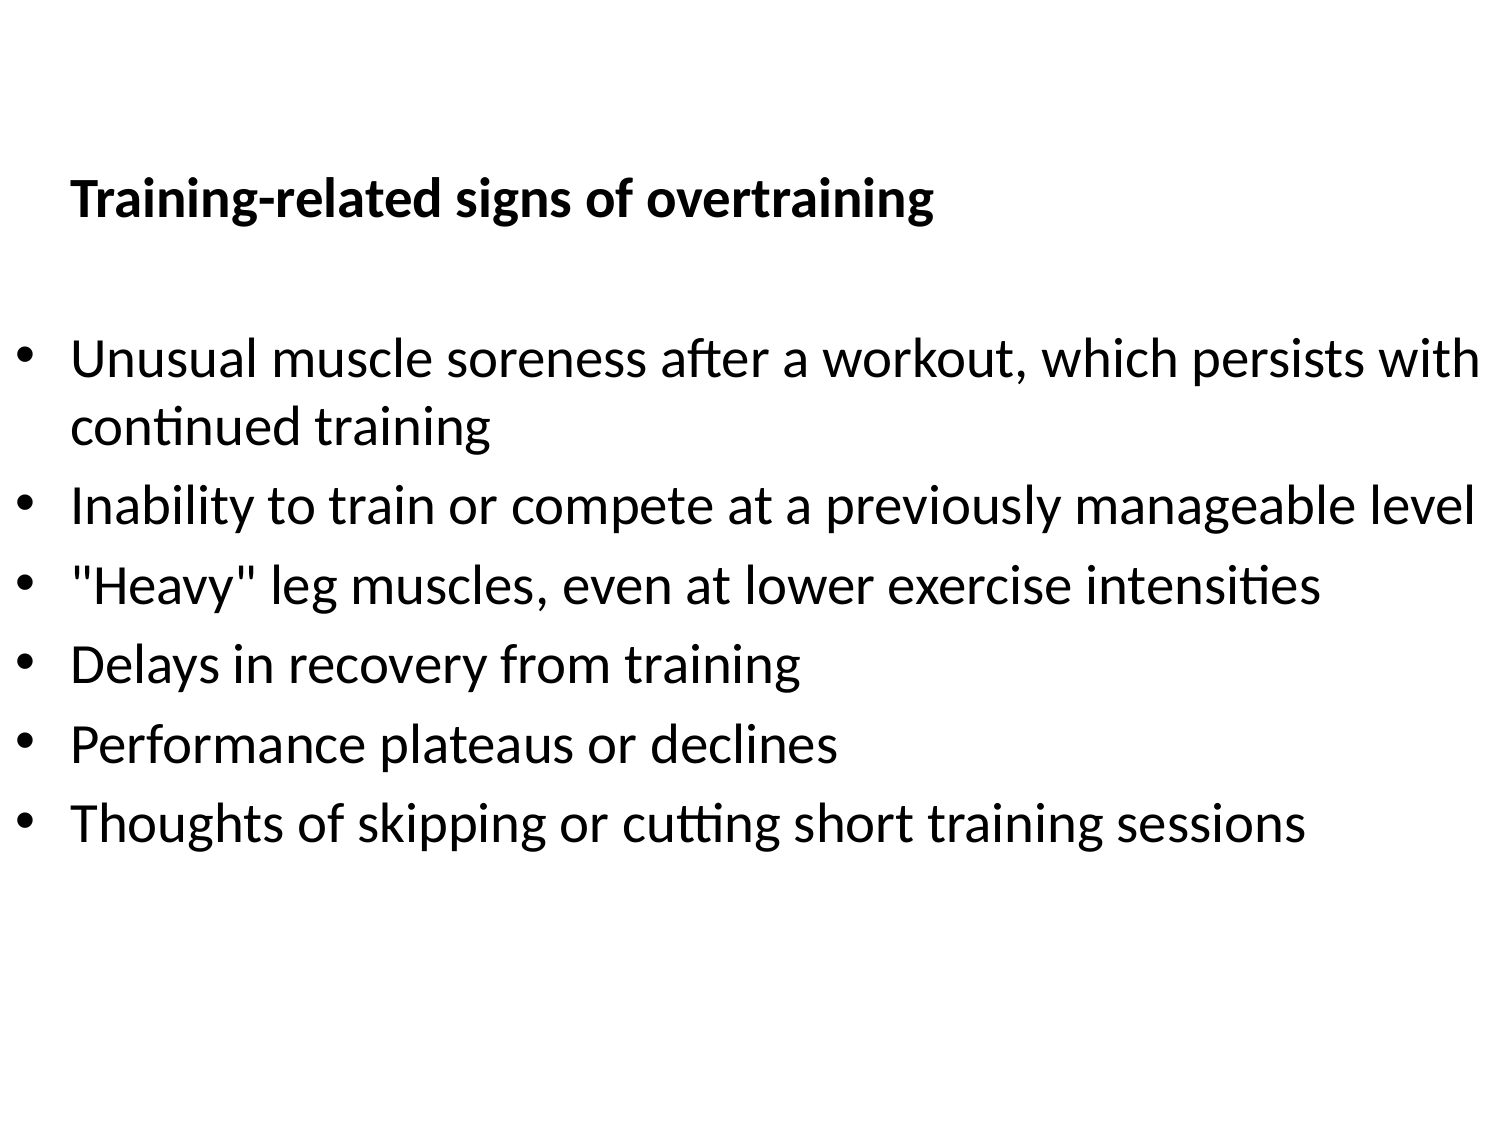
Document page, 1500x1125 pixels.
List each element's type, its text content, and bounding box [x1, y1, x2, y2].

list Training-related signs of overtraining Unusual muscle soreness after a workout, which persists with continued training Inability to train or compete at a previously manageable level "Heavy" leg muscles, even at lower exercise intensities Delays in recovery from training Performance plateaus or declines Thoughts of skipping or cutting short training sessions [0, 149, 1500, 892]
